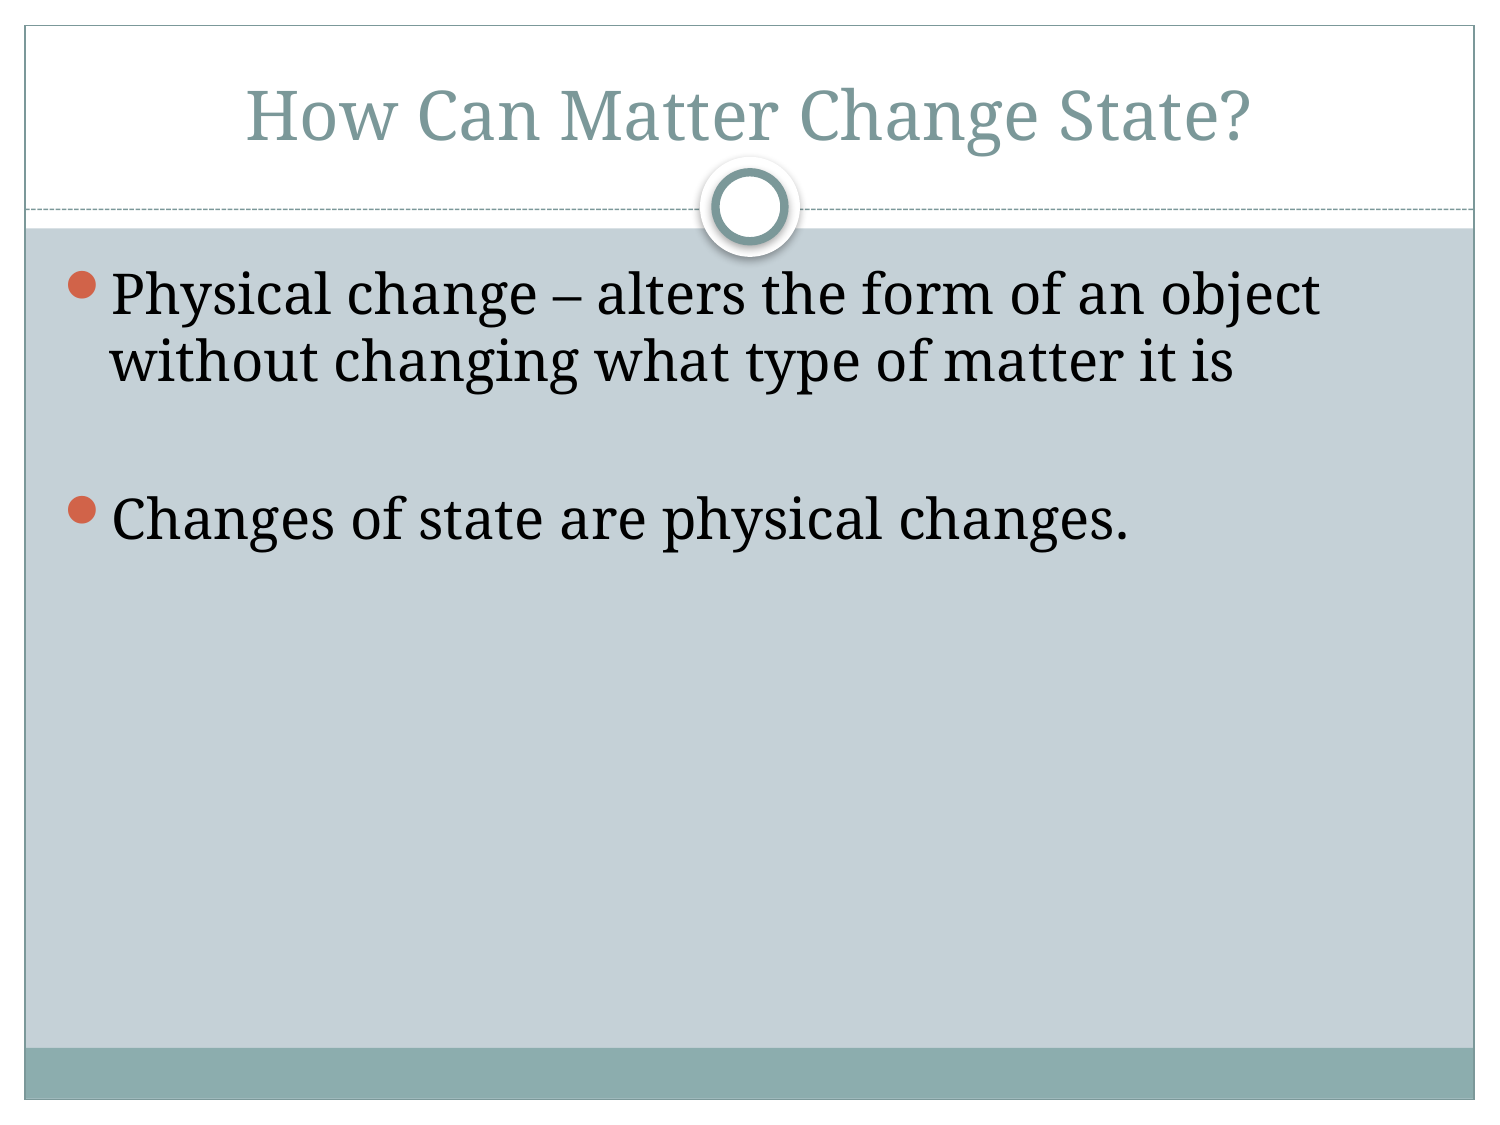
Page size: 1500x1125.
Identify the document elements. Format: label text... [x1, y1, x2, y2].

title How Can Matter Change State? [49, 37, 1450, 162]
list Physical change – alters the form of an object without changing what type of matter it is Changes of state are physical changes. [49, 250, 1445, 1001]
